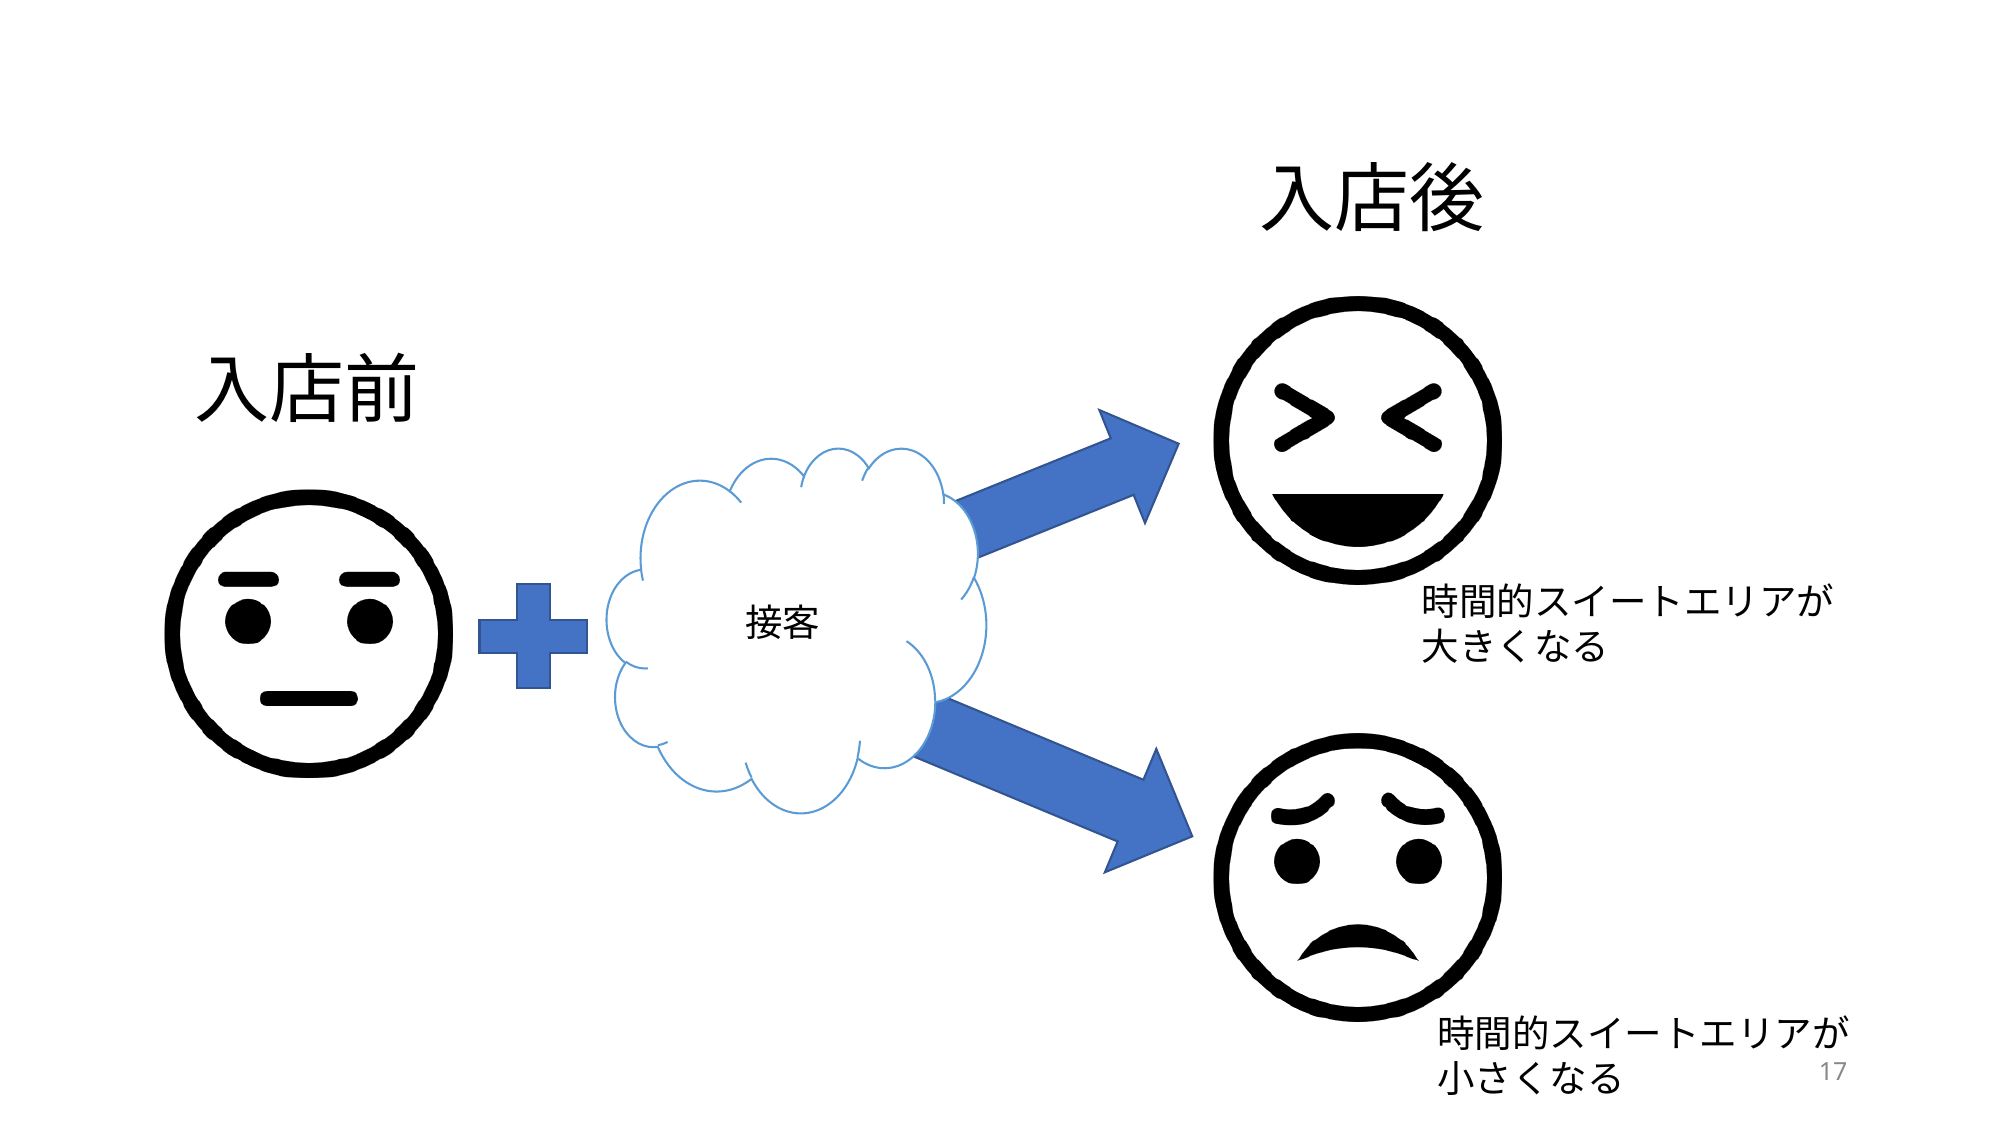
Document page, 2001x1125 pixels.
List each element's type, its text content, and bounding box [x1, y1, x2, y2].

text_box [914, 698, 1175, 875]
text_box 接客 [605, 447, 988, 815]
text_box 入店前 [179, 334, 584, 439]
text_box [491, 583, 588, 689]
picture [1175, 691, 1540, 1056]
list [126, 451, 491, 816]
slide_number 17 [1412, 1042, 1863, 1103]
text_box 時間的スイートエリアが小さくなる [1422, 1002, 1892, 1108]
text_box 時間的スイートエリアが大きくなる [1406, 570, 1859, 676]
text_box [956, 408, 1175, 559]
text_box 入店後 [1244, 142, 1516, 248]
picture [1175, 257, 1540, 623]
